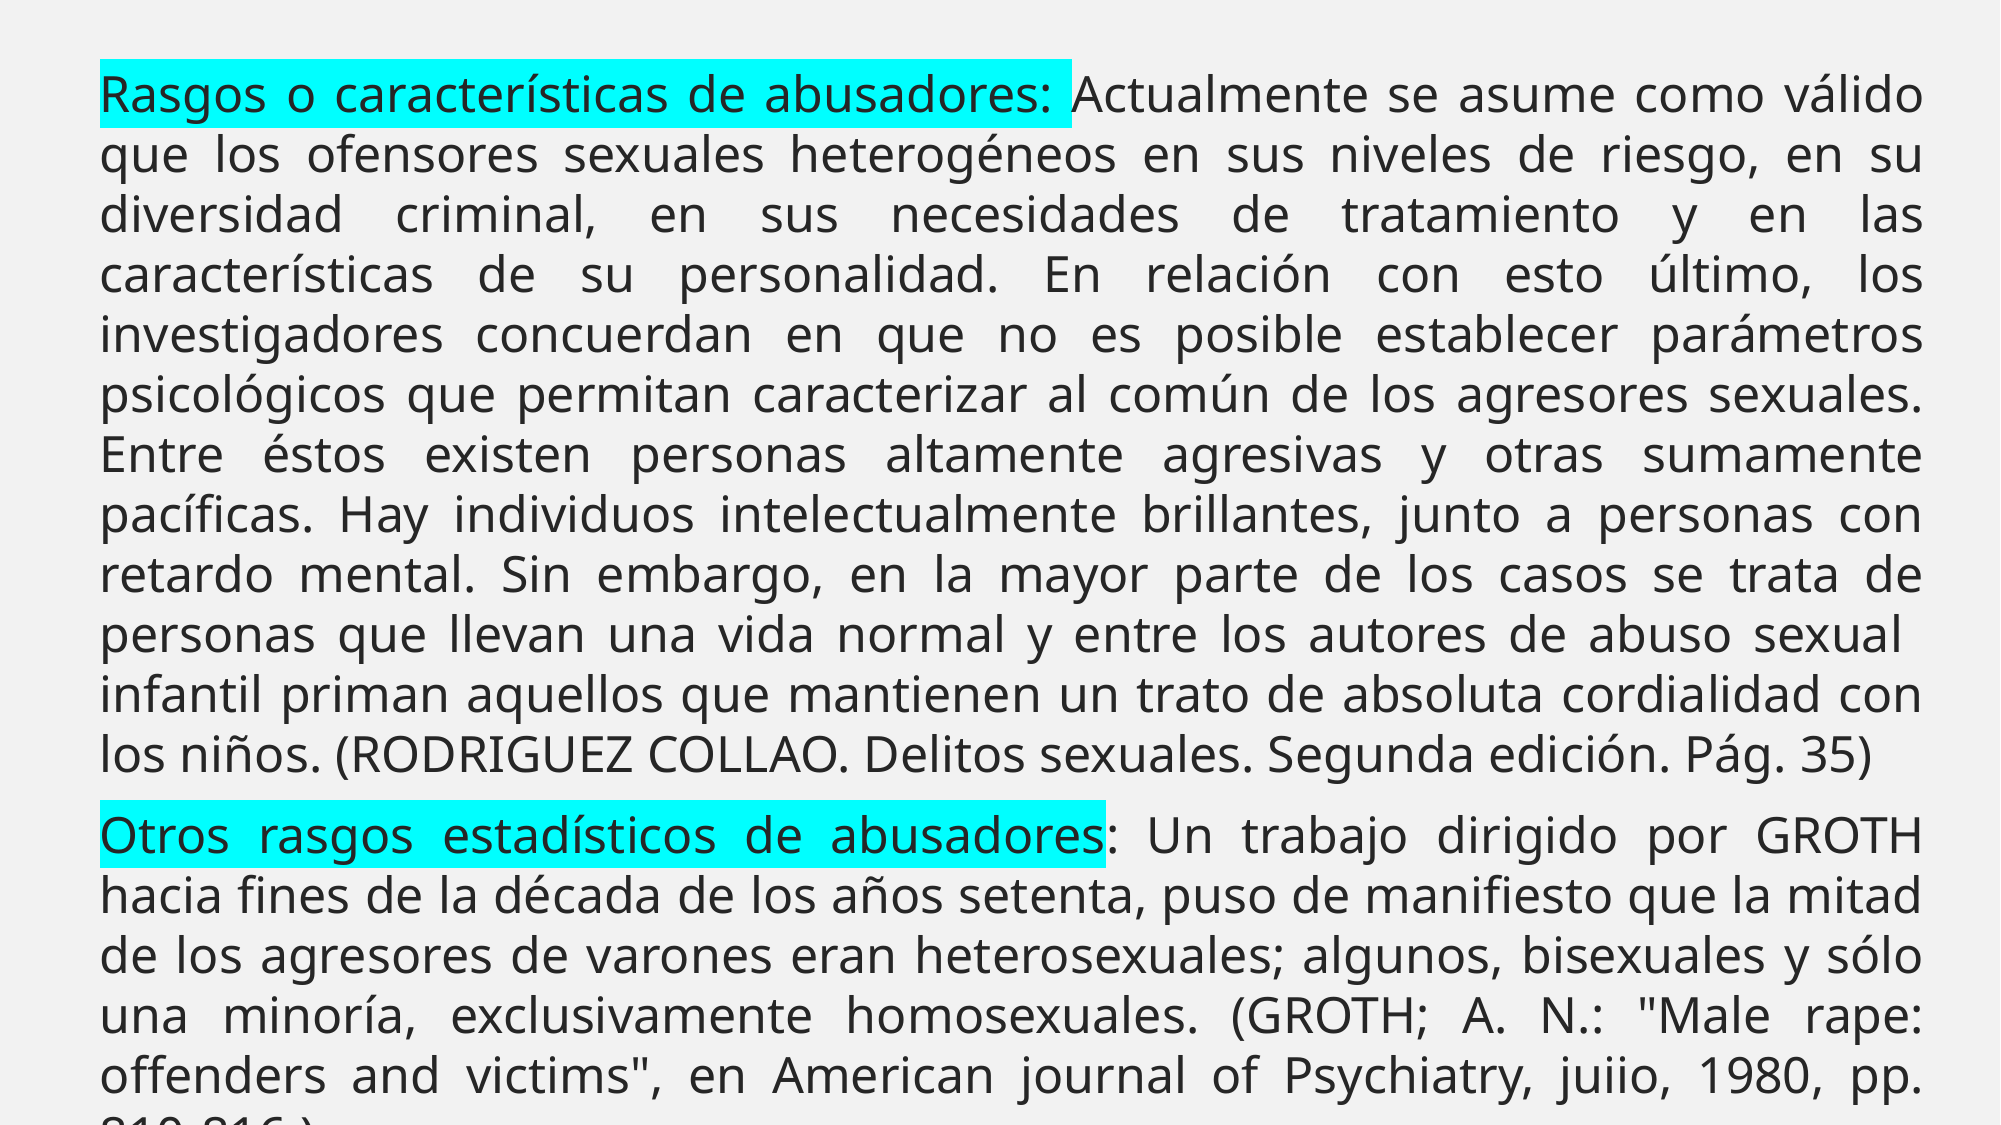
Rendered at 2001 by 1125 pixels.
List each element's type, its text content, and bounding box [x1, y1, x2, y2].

list Rasgos o características de abusadores: Actualmente se asume como válido que los ofensores sexuales heterogéneos en sus niveles de riesgo, en su diversidad criminal, en sus necesidades de tratamiento y en las características de su personalidad. En relación con esto último, los investigadores concuerdan en que no es posible establecer parámetros psicológicos que permitan caracterizar al común de los agresores sexuales. Entre éstos existen personas altamente agresivas y otras sumamente pacíficas. Hay individuos intelectualmente brillantes, junto a personas con retardo mental. Sin embargo, en la mayor parte de los casos se trata de personas que llevan una vida normal y entre los autores de abuso sexual infantil priman aquellos que mantienen un trato de absoluta cordialidad con los niños. (RODRIGUEZ COLLAO. Delitos sexuales. Segunda edición. Pág. 35) Otros rasgos estadísticos de abusadores: Un trabajo dirigido por GROTH hacia fines de la década de los años setenta, puso de manifiesto que la mitad de los agresores de varones eran heterosexuales; algunos, bisexuales y sólo una minoría, exclusivamente homosexuales. (GROTH; A. N.: "Male rape: offenders and victims", en American journal of Psychiatry, juiio, 1980, pp. 810-816.). [84, 55, 1941, 1073]
